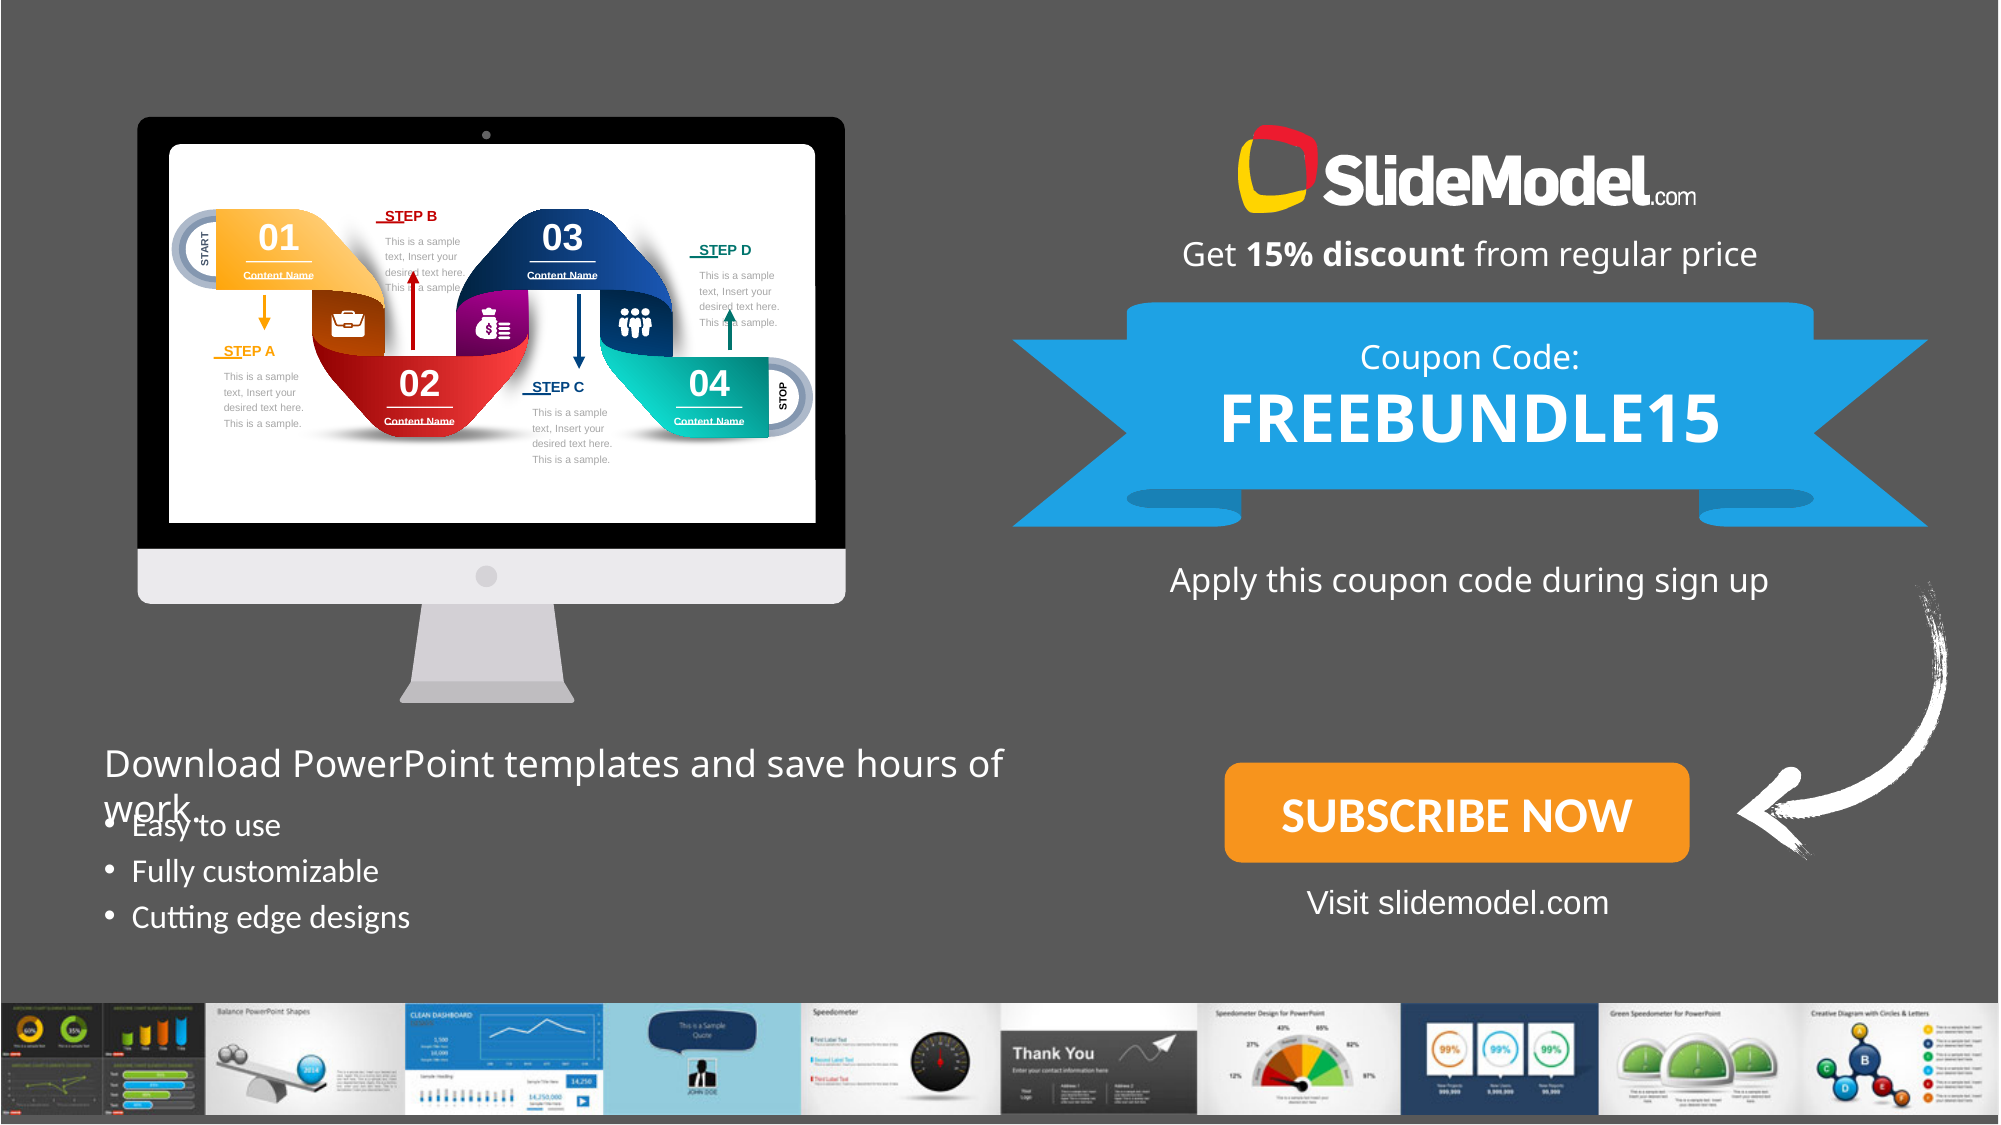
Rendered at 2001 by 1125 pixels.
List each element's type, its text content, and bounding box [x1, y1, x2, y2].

text_box SUBSCRIBE NOW [1223, 761, 1691, 864]
text_box Download PowerPoint templates and save hours of work. [89, 732, 1059, 838]
picture [1237, 125, 1696, 213]
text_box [171, 194, 813, 475]
text_box Easy to use Fully customizable Cutting edge designs [89, 838, 863, 943]
text_box [1012, 302, 1929, 527]
text_box Apply this coupon code during sign up [1129, 551, 1811, 607]
picture [1, 1003, 1999, 1115]
text_box [1929, 587, 1937, 601]
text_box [137, 116, 846, 703]
text_box Visit slidemodel.com [1249, 875, 1668, 927]
text_box [1736, 594, 1949, 861]
text_box Coupon Code: FREEBUNDLE15 [1173, 328, 1767, 464]
text_box [0, 0, 1999, 1125]
text_box Get 15% discount from regular price [1058, 225, 1882, 281]
